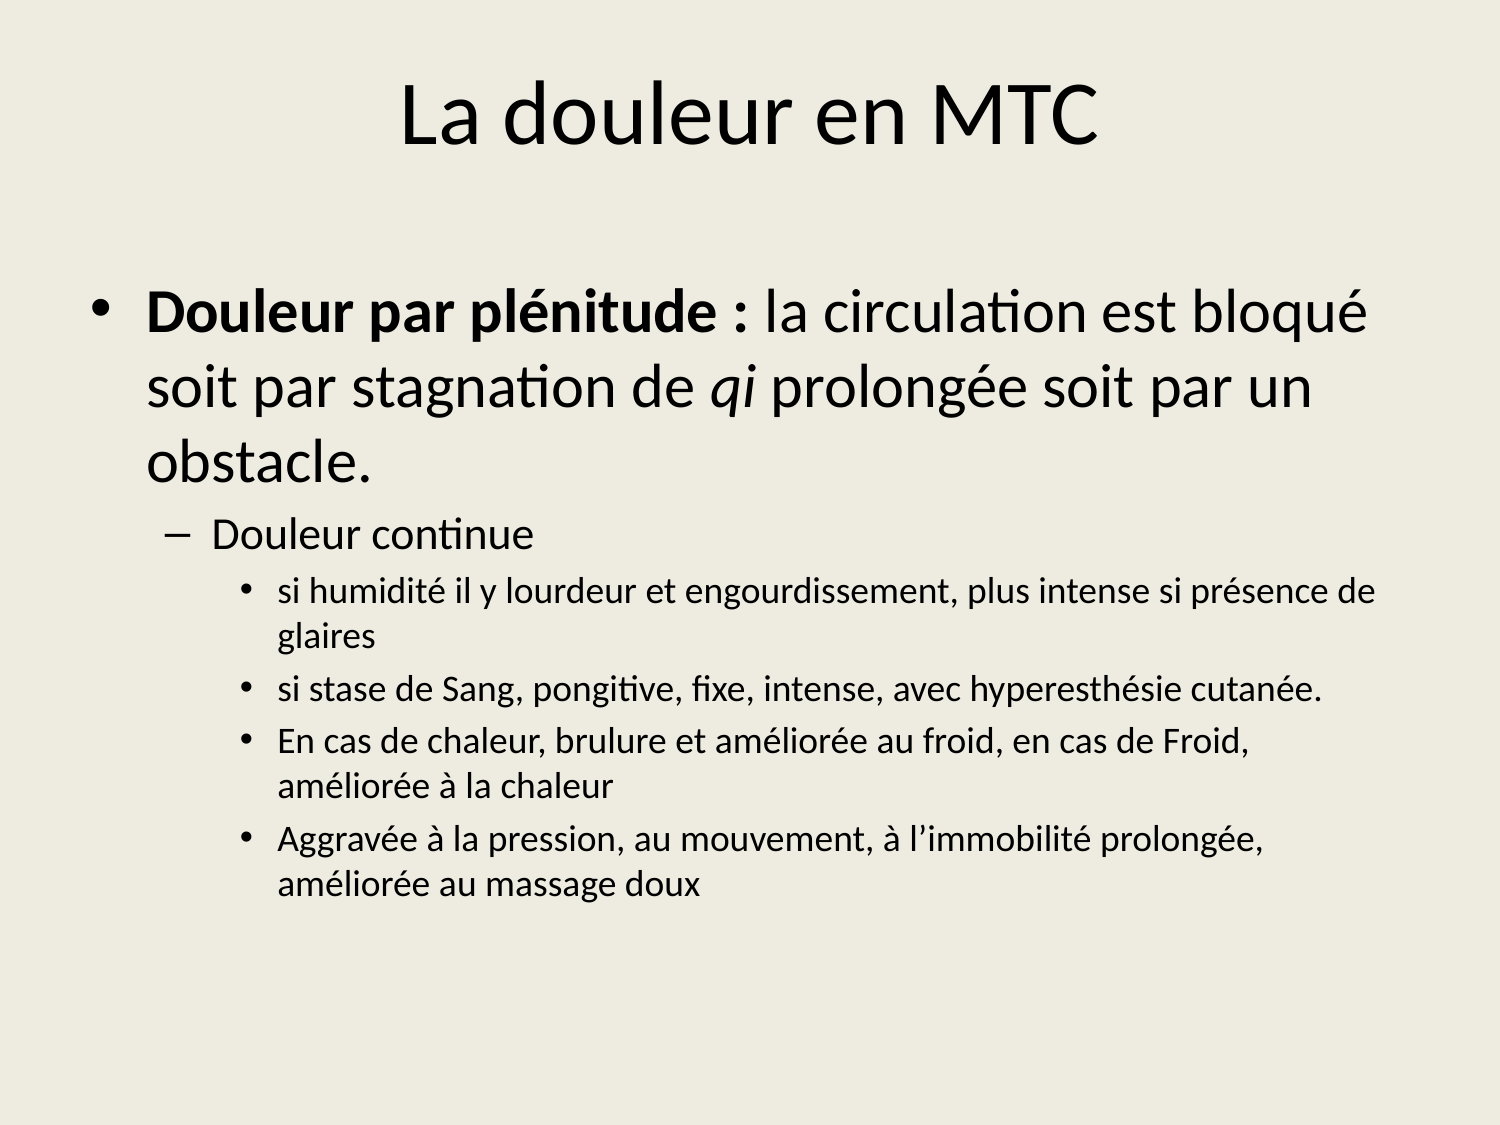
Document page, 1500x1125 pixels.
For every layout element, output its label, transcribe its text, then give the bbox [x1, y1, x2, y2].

title La douleur en MTC [75, 45, 1425, 233]
list Douleur par plénitude : la circulation est bloqué soit par stagnation de qi prolongée soit par un obstacle. Douleur continue si humidité il y lourdeur et engourdissement, plus intense si présence de glaires si stase de Sang, pongitive, fixe, intense, avec hyperesthésie cutanée. En cas de chaleur, brulure et améliorée au froid, en cas de Froid, améliorée à la chaleur Aggravée à la pression, au mouvement, à l’immobilité prolongée, améliorée au massage doux [75, 262, 1425, 1005]
